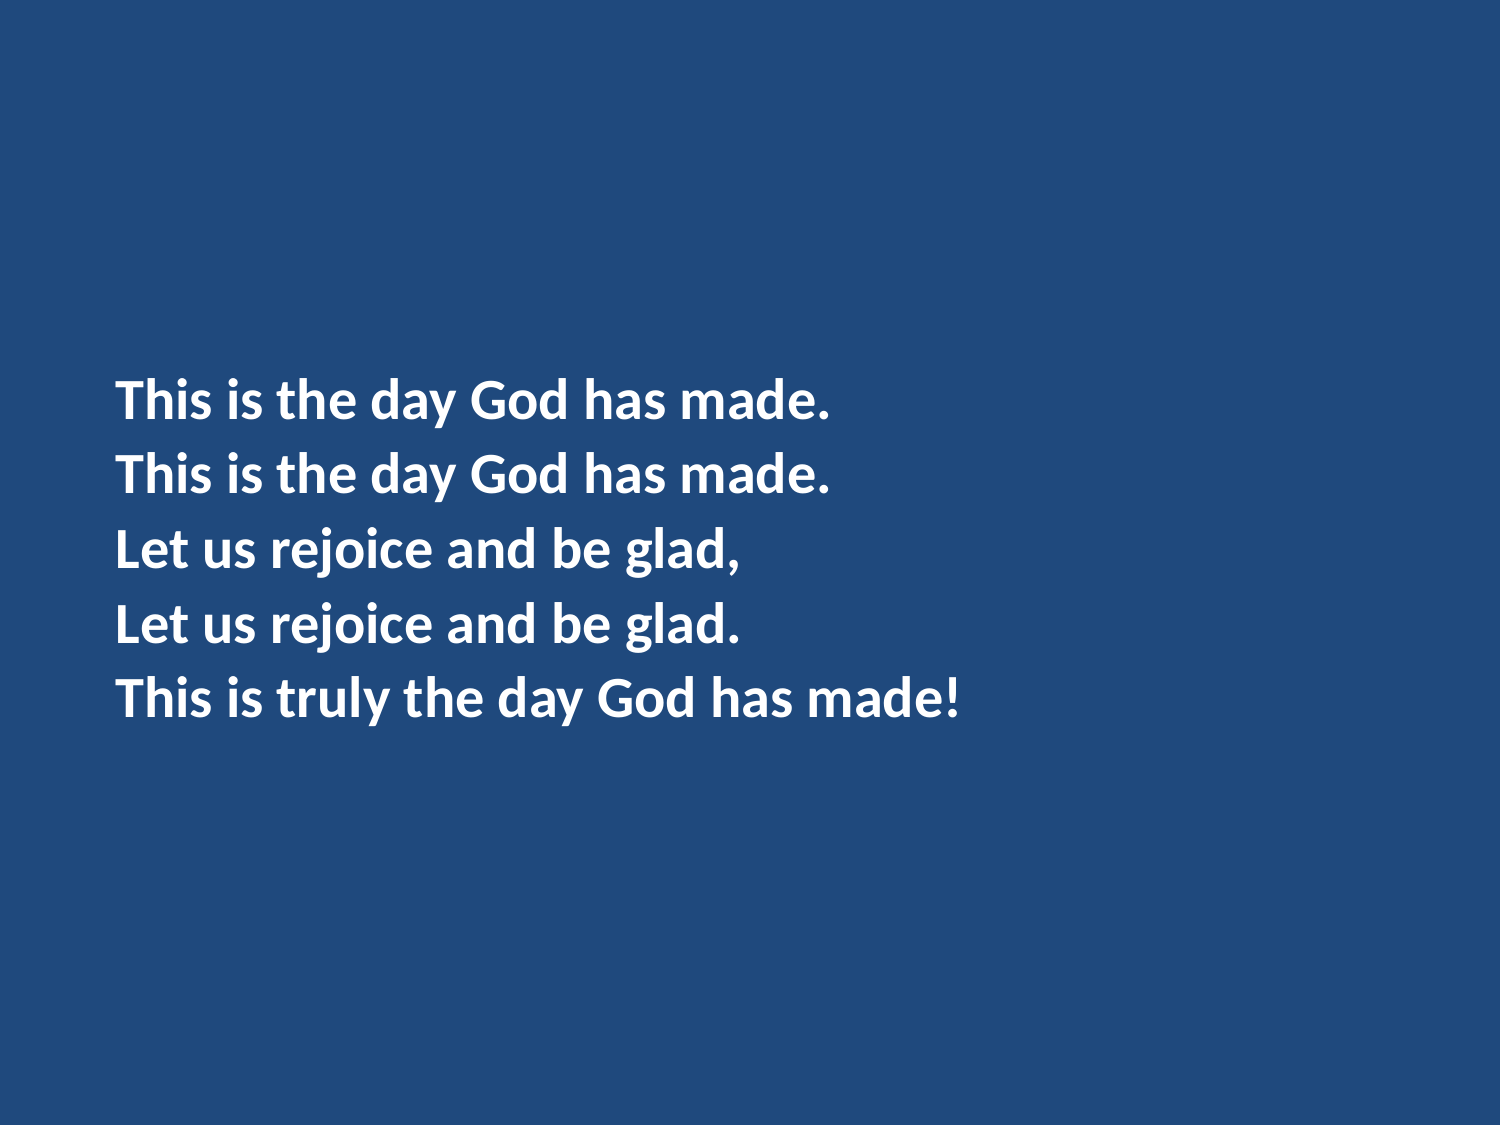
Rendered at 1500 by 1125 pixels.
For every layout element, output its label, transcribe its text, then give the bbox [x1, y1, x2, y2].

list This is the day God has made. This is the day God has made. Let us rejoice and be glad, Let us rejoice and be glad. This is truly the day God has made! [100, 361, 1441, 764]
